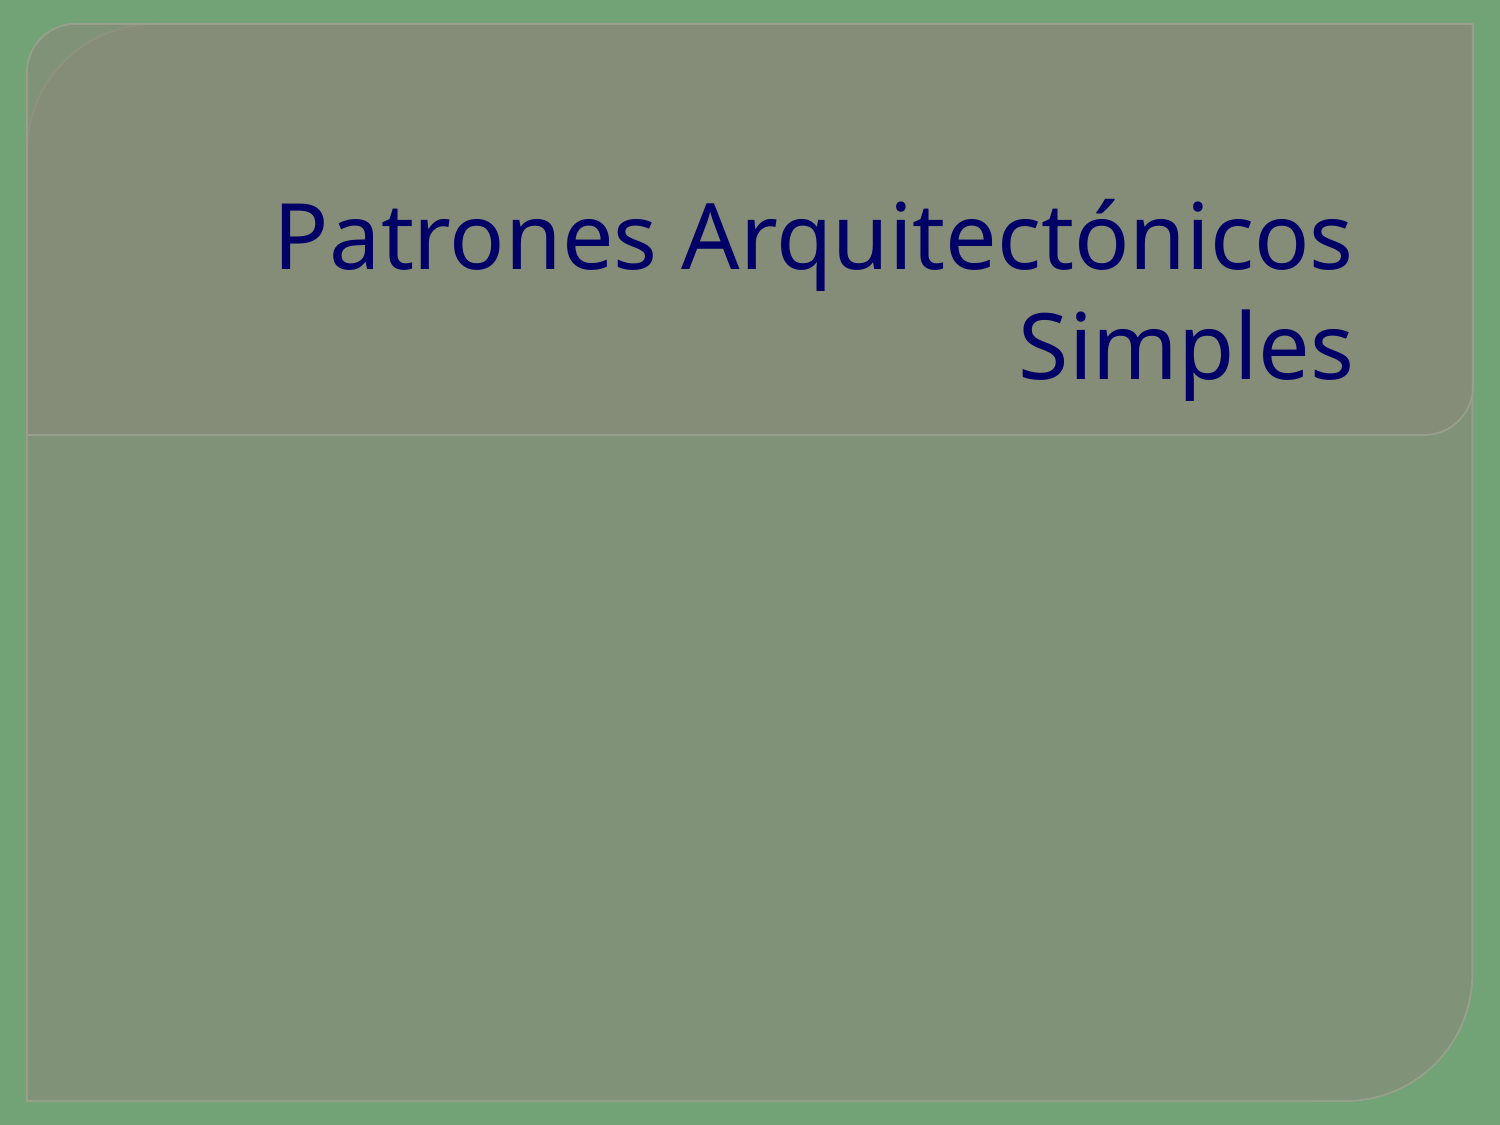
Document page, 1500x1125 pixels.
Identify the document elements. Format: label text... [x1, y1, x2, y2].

title Patrones Arquitectónicos Simples [117, 164, 1393, 406]
